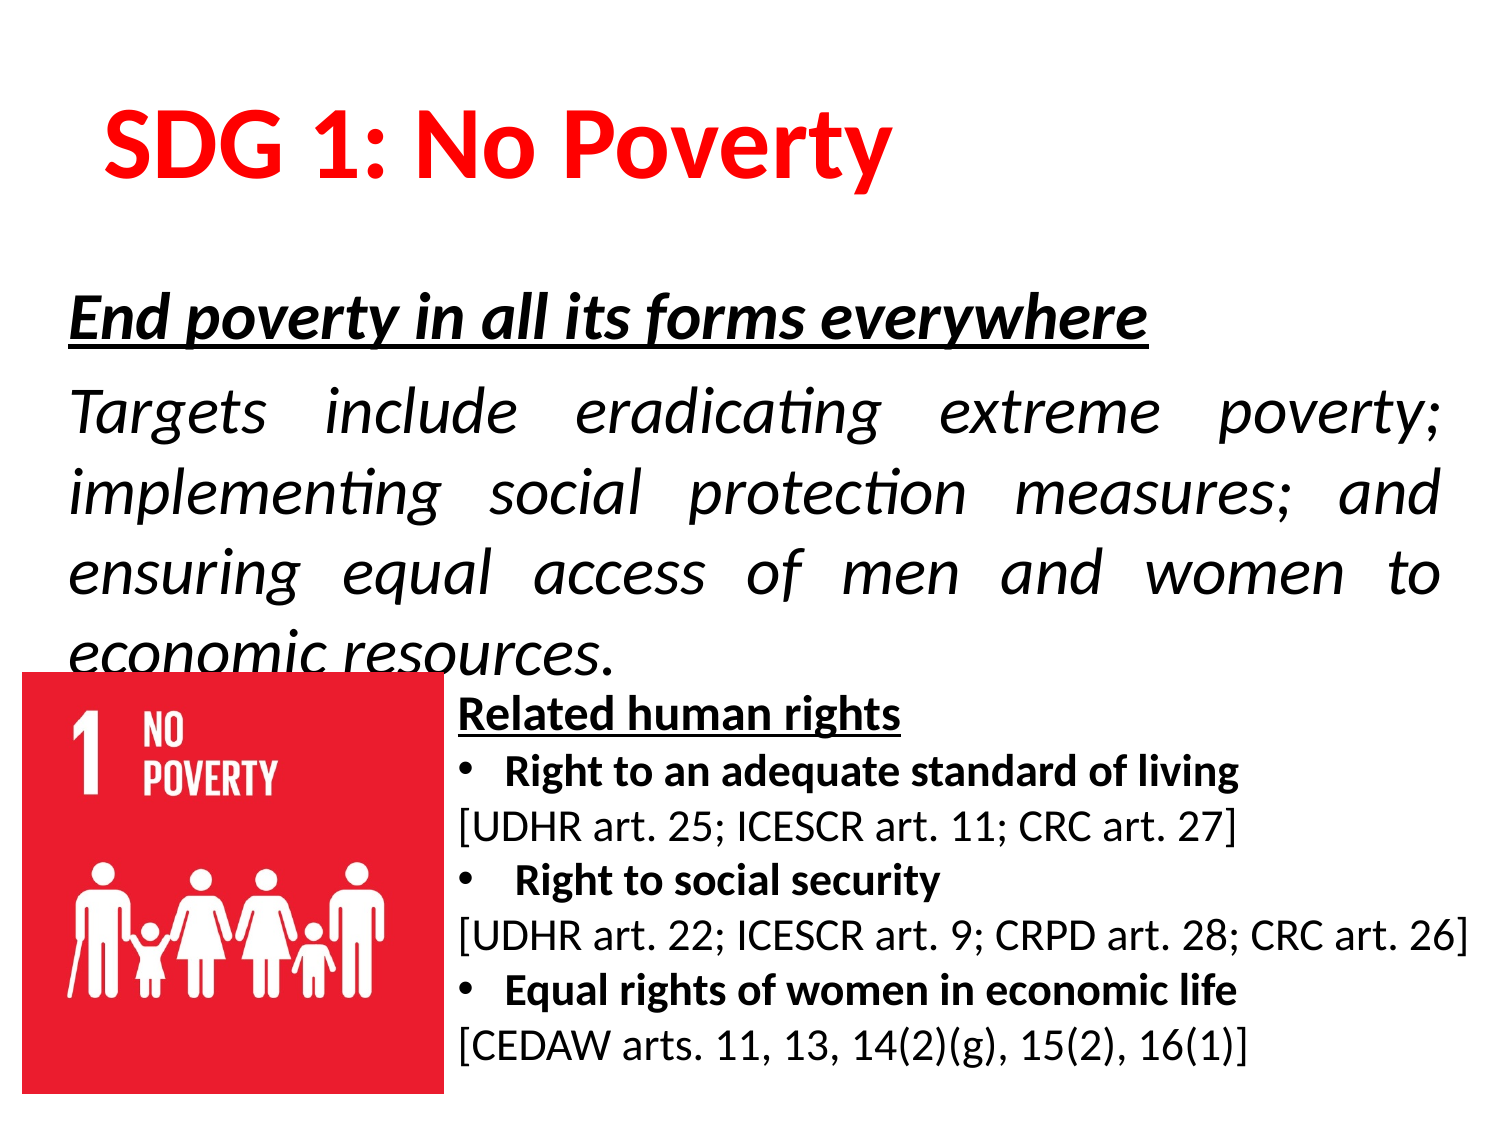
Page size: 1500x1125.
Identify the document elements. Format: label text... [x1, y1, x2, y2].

text_box Related human rights Right to an adequate standard of living [UDHR art. 25; ICESCR art. 11; CRC art. 27] Right to social security [UDHR art. 22; ICESCR art. 9; CRPD art. 28; CRC art. 26] Equal rights of women in economic life [CEDAW arts. 11, 13, 14(2)(g), 15(2), 16(1)] [445, 672, 1500, 1078]
title SDG 1: No Poverty [88, 30, 1424, 244]
subtitle End poverty in all its forms everywhere Targets include eradicating extreme poverty; implementing social protection measures; and ensuring equal access of men and women to economic resources. [53, 265, 1459, 672]
picture [22, 672, 445, 1095]
